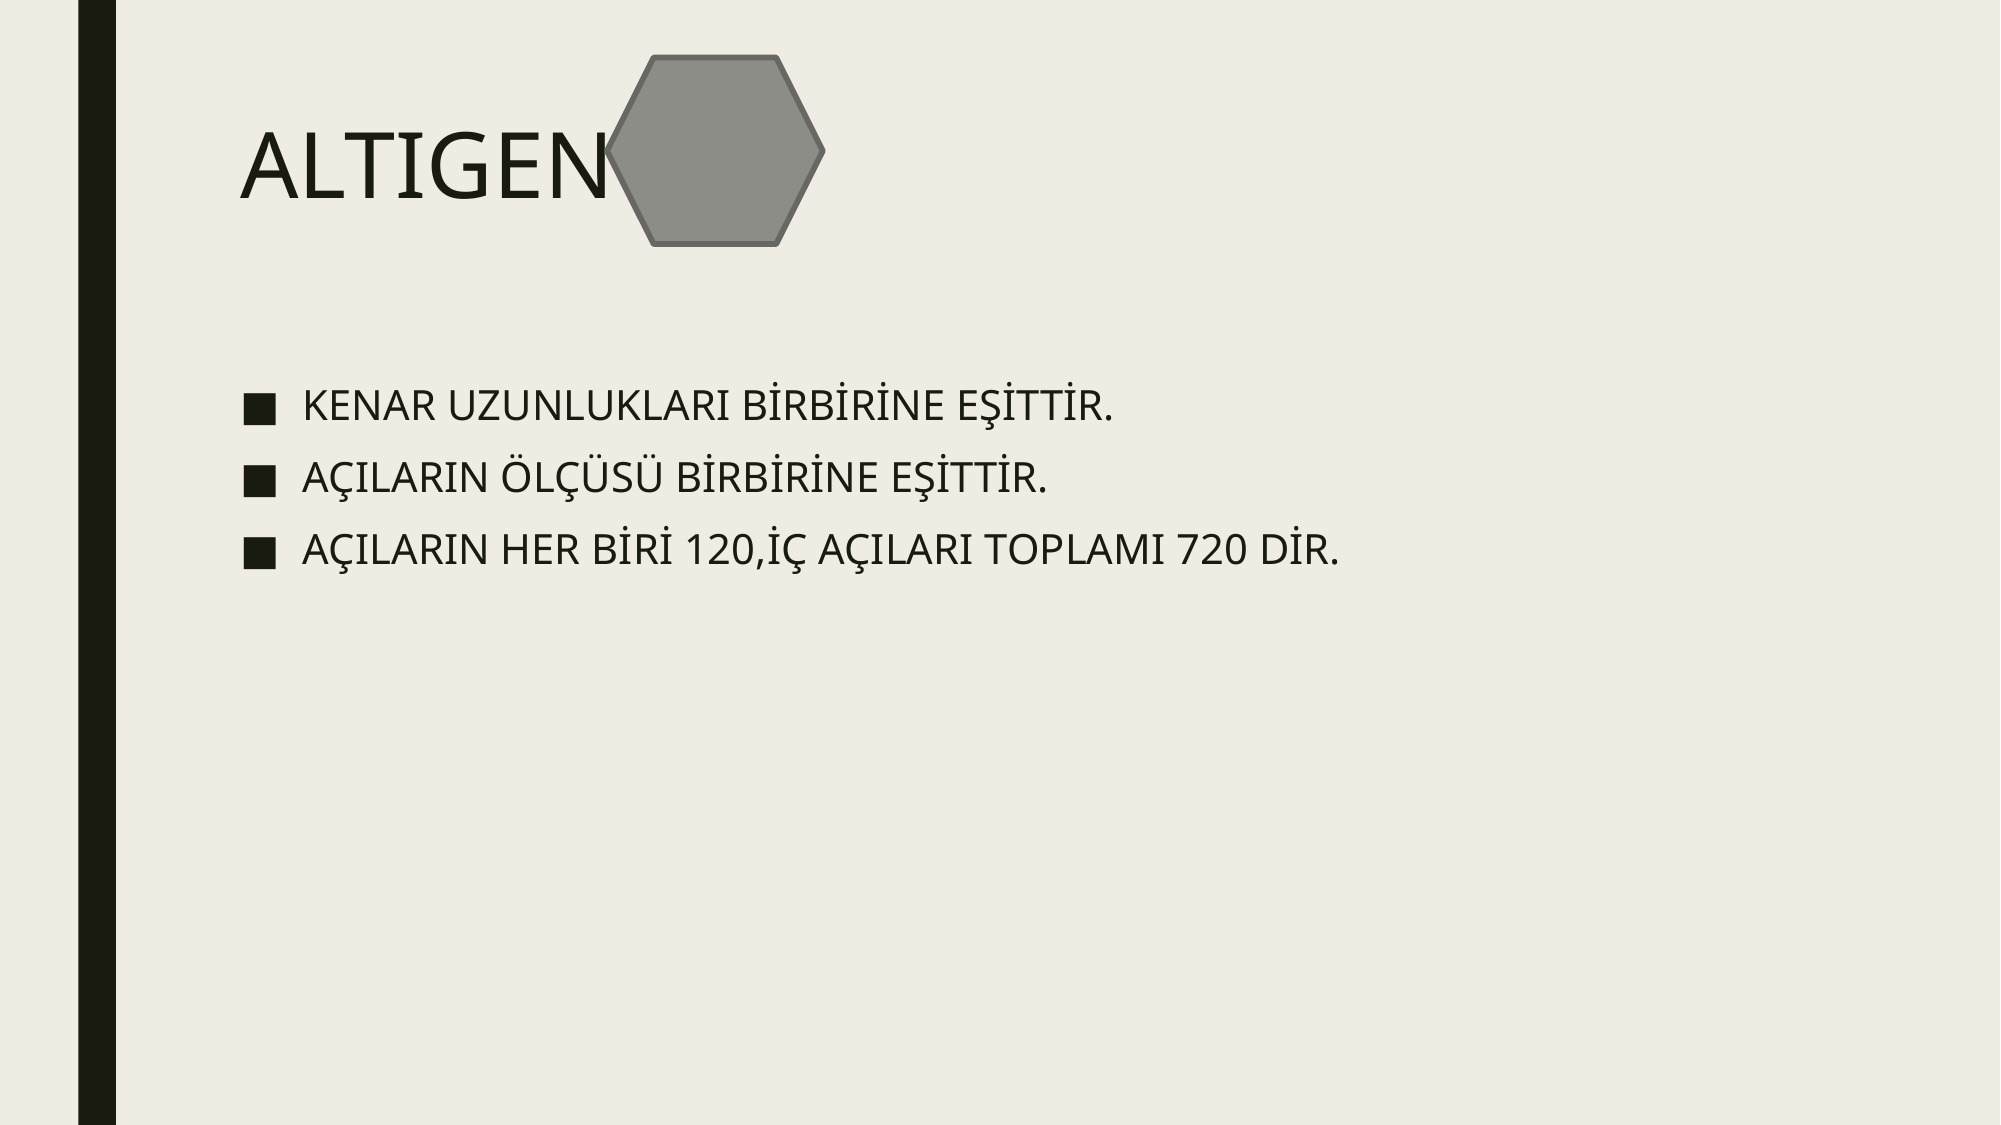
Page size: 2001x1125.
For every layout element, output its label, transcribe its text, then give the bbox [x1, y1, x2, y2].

text_box [604, 54, 826, 247]
title ALTIGEN [225, 112, 1800, 357]
list KENAR UZUNLUKLARI BİRBİRİNE EŞİTTİR. AÇILARIN ÖLÇÜSÜ BİRBİRİNE EŞİTTİR. AÇILARIN HER BİRİ 120,İÇ AÇILARI TOPLAMI 720 DİR. [225, 375, 1800, 963]
